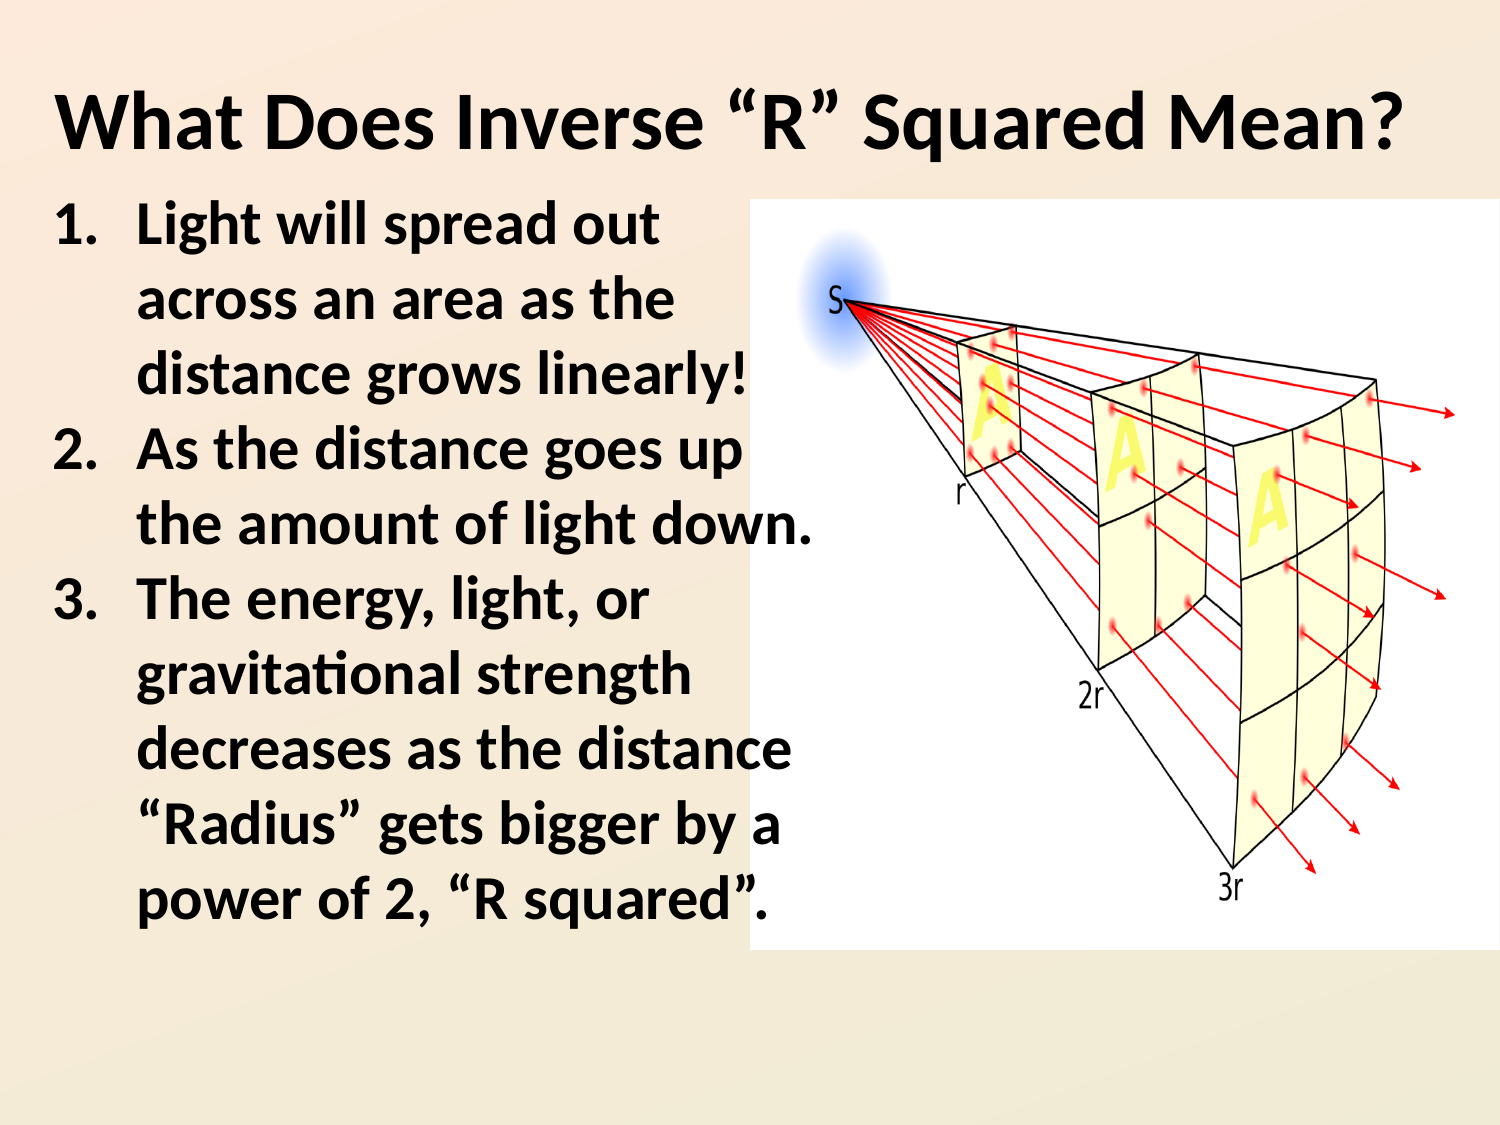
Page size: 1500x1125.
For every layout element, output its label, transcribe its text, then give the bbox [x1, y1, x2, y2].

title What Does Inverse “R” Squared Mean? [37, 45, 1425, 188]
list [749, 199, 1500, 951]
text_box Light will spread out across an area as the distance grows linearly! As the distance goes up the amount of light down. The energy, light, or gravitational strength decreases as the distance “Radius” gets bigger by a power of 2, “R squared”. [37, 174, 838, 1000]
